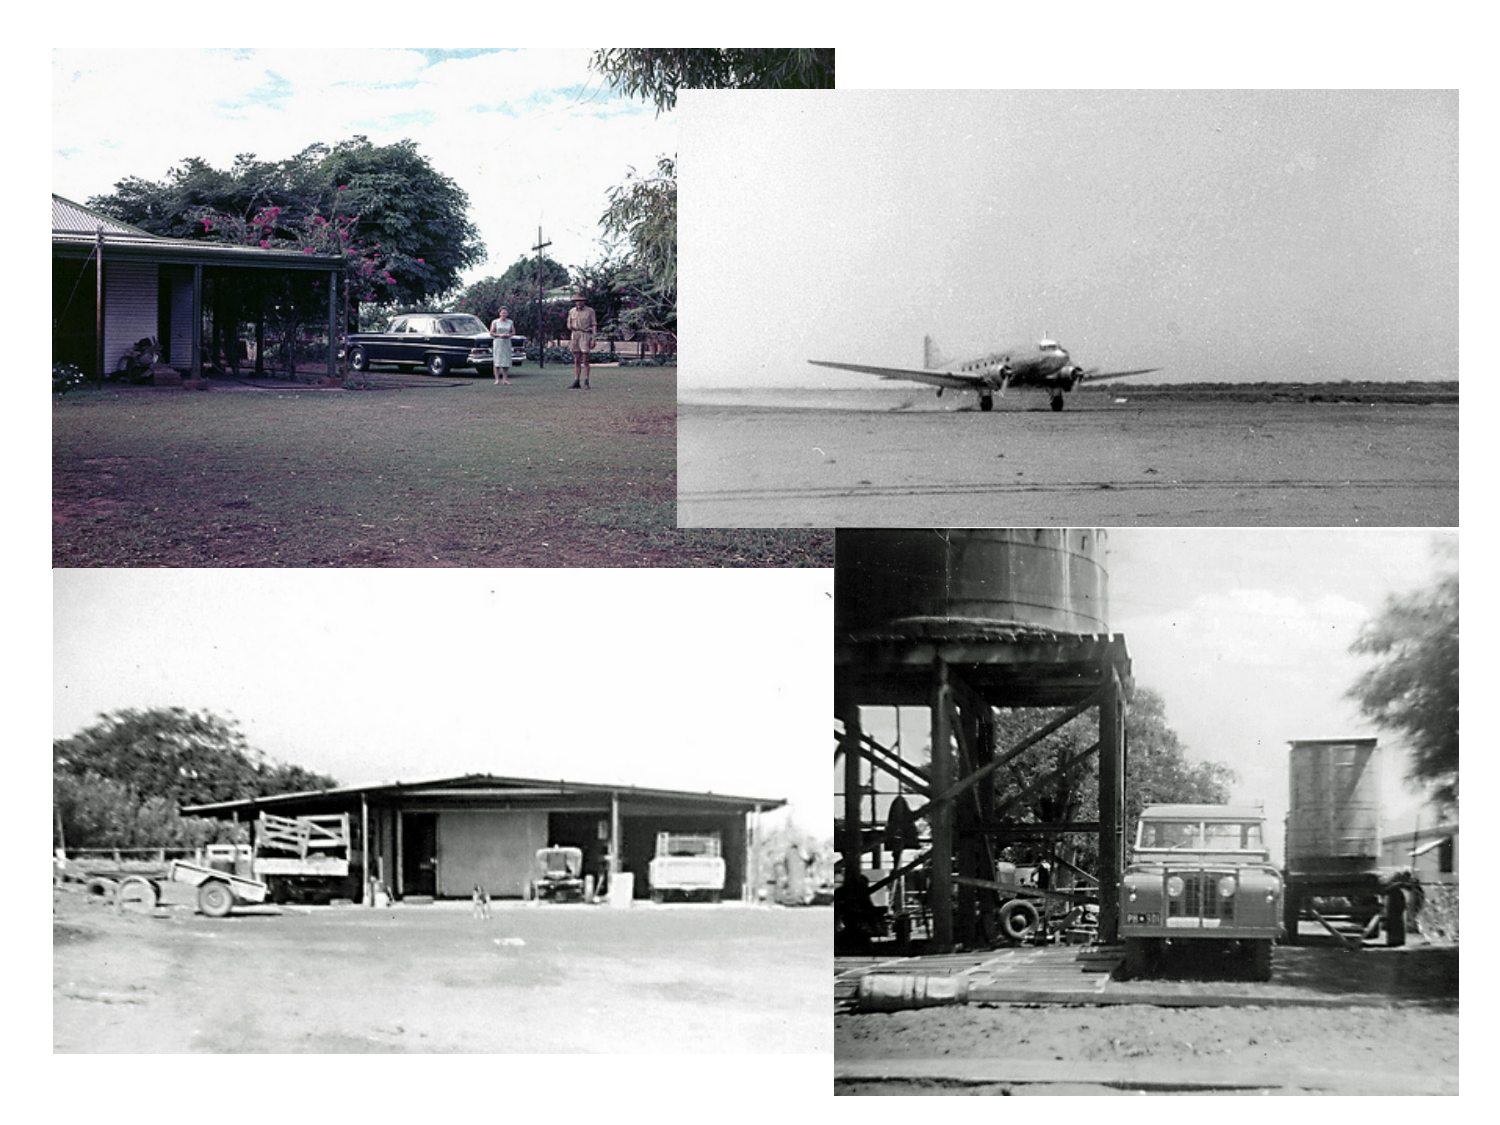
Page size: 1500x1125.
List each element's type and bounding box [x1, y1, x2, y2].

picture [52, 48, 1459, 1096]
